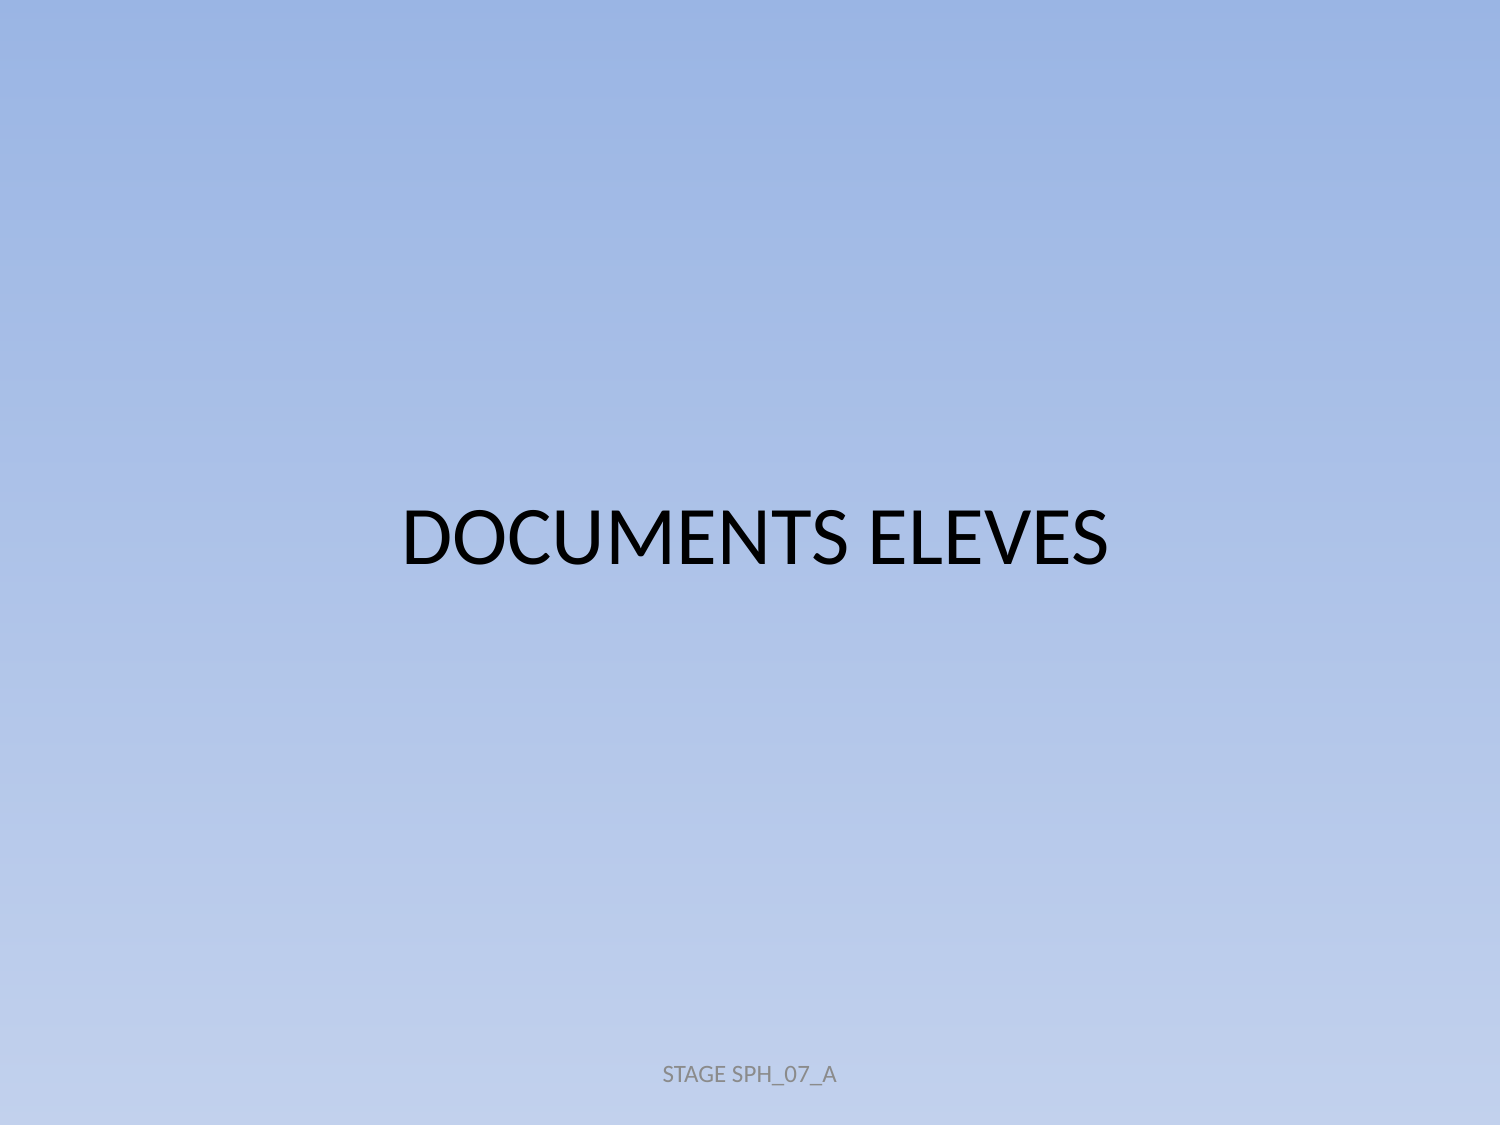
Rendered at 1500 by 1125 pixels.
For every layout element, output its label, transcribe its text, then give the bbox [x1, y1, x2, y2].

footer STAGE SPH_07_A [512, 1042, 988, 1103]
list DOCUMENTS ELEVES [64, 231, 1447, 1024]
